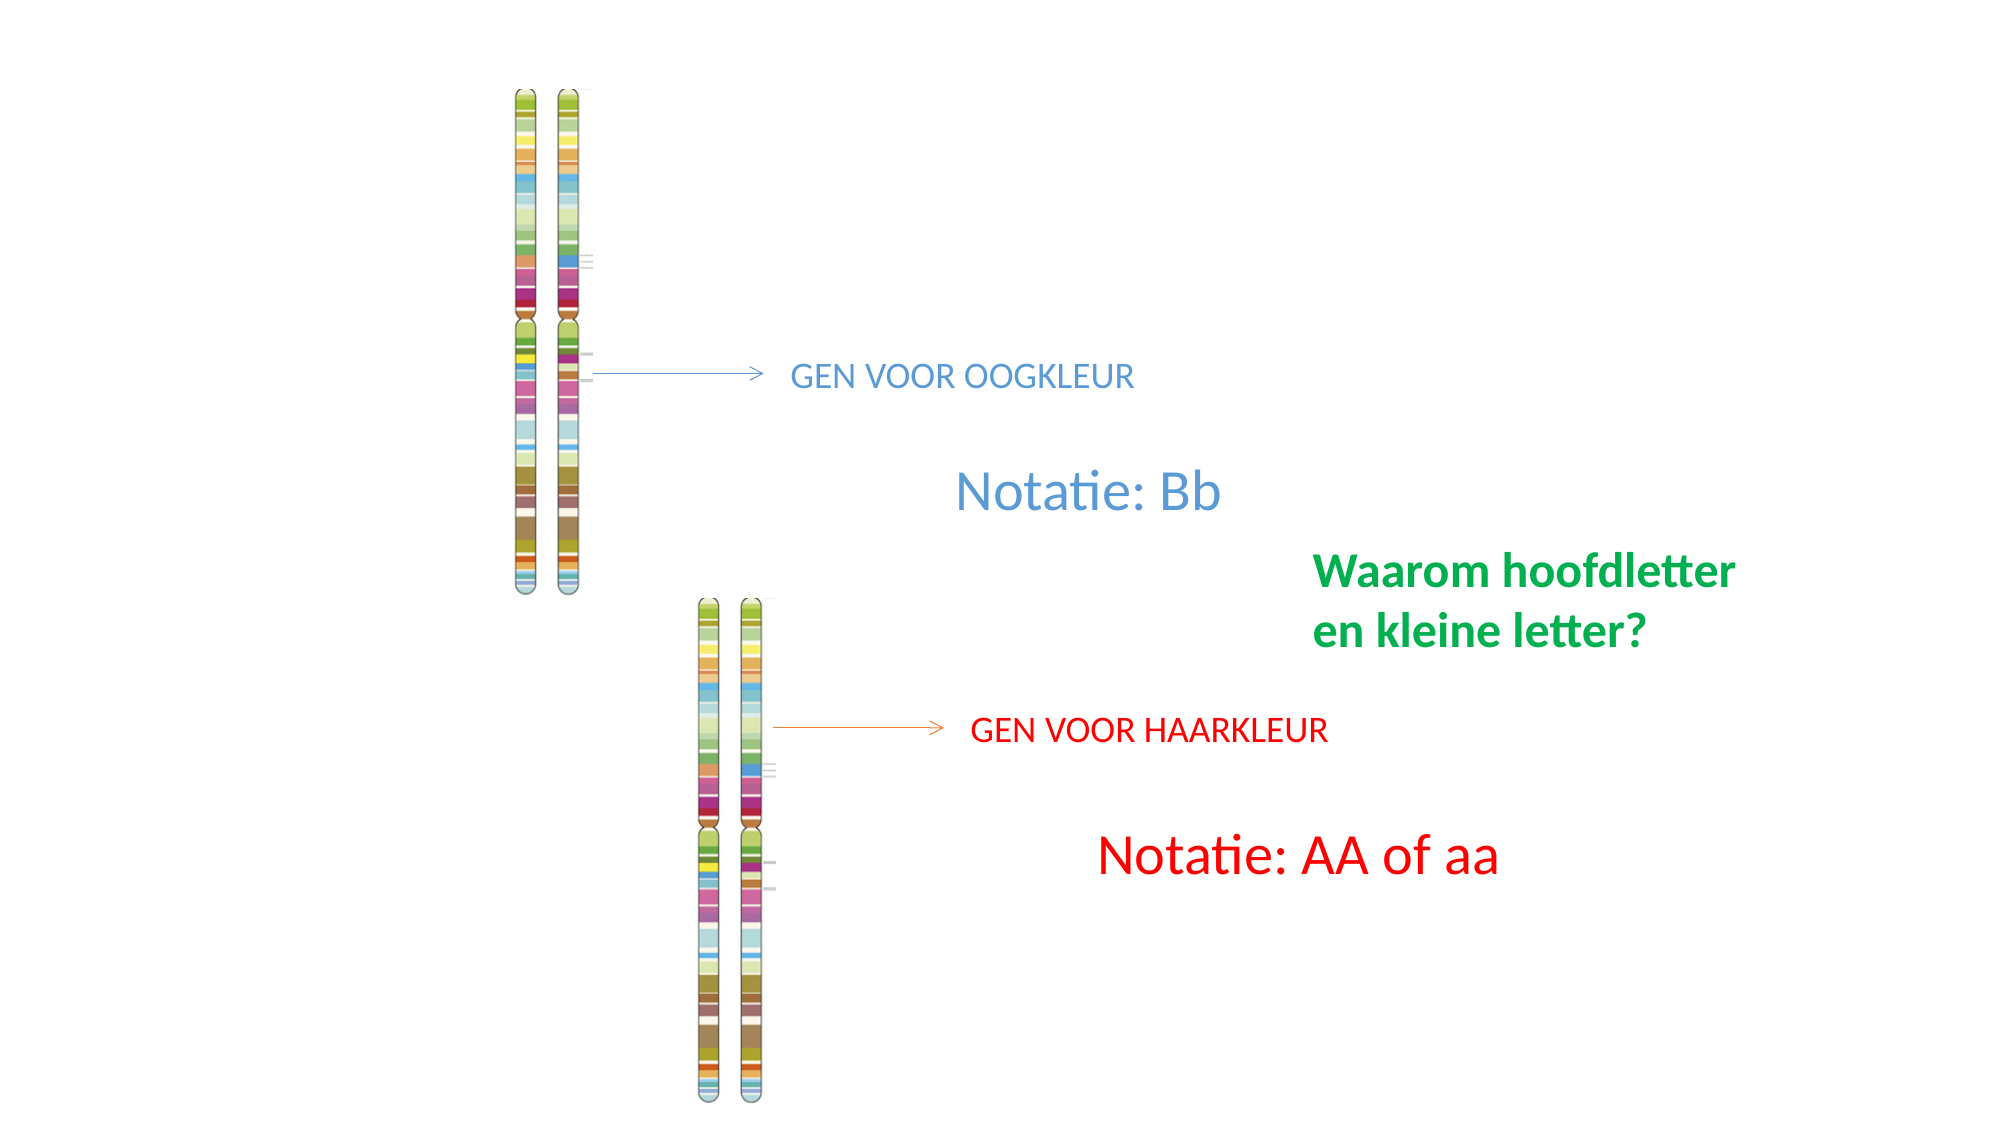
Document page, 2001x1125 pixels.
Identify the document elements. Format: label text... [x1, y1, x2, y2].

text_box Waarom hoofdletter en kleine letter? [1297, 530, 1765, 665]
picture [663, 598, 776, 1106]
text_box Notatie: AA of aa [1082, 808, 1520, 894]
text_box GEN VOOR OOGKLEUR [775, 343, 1213, 404]
picture [480, 89, 593, 598]
text_box Notatie: Bb [940, 444, 1378, 530]
text_box GEN VOOR HAARKLEUR [955, 697, 1393, 758]
